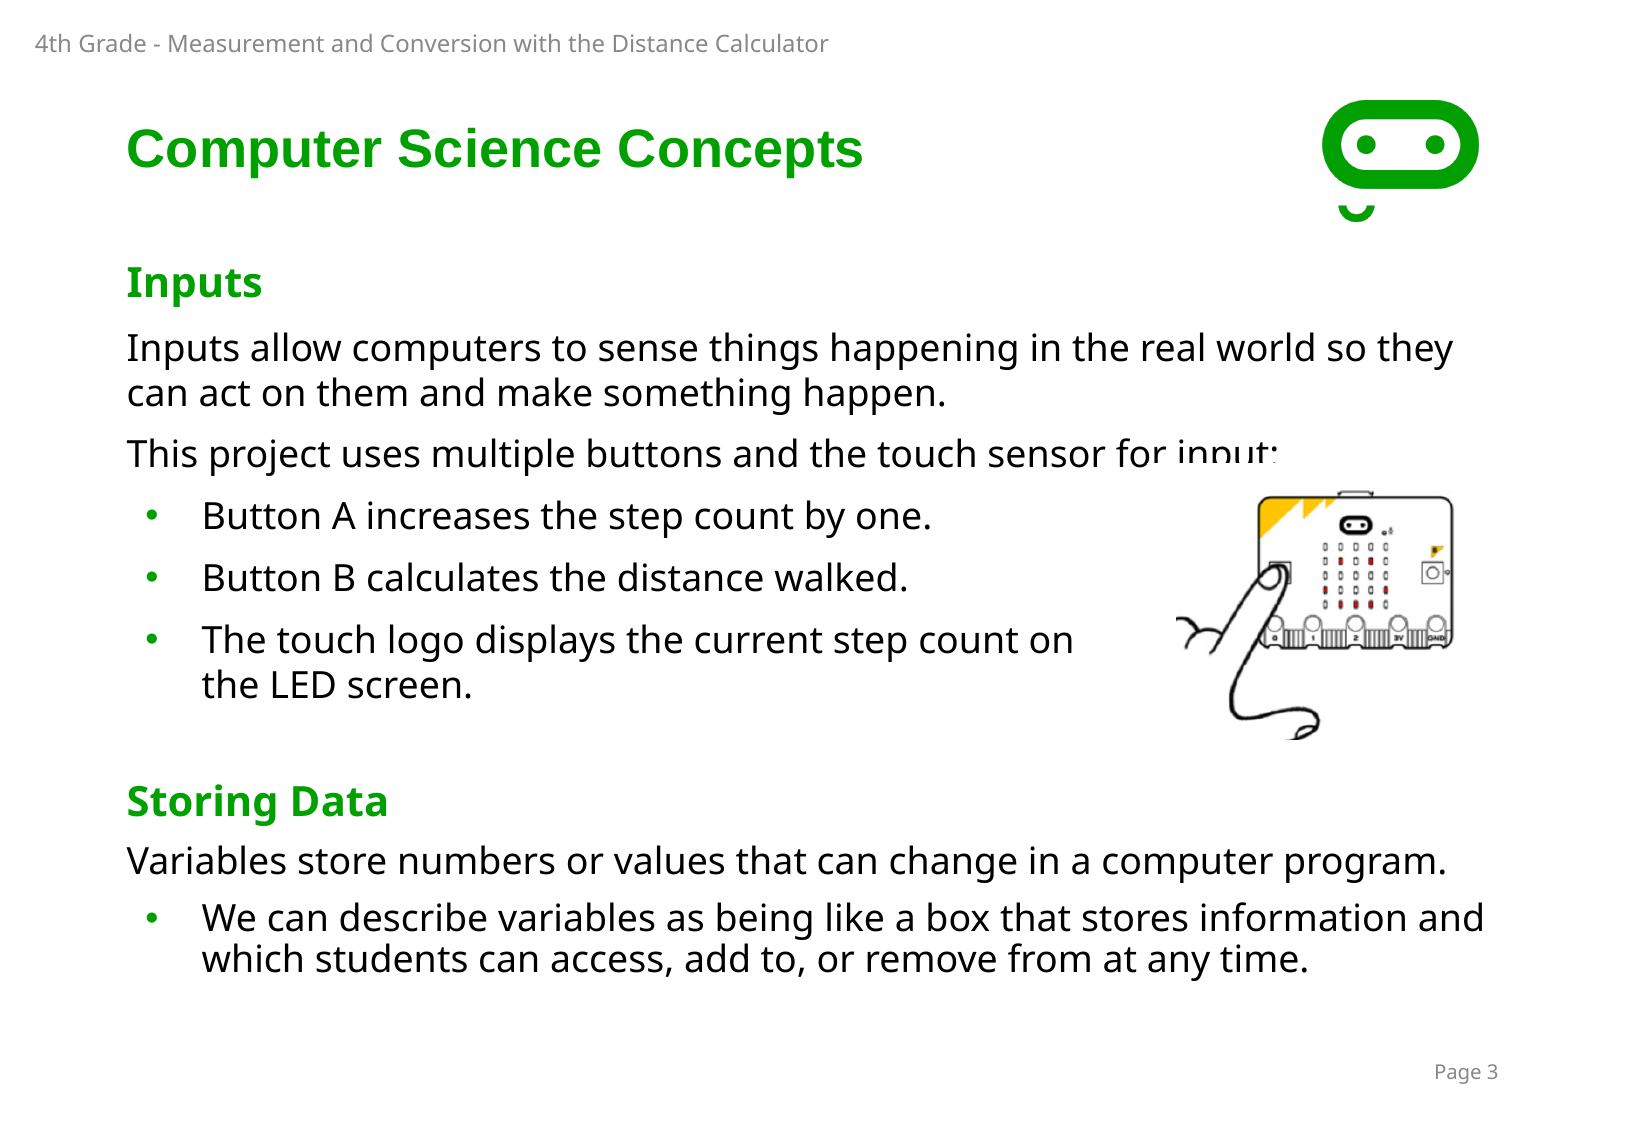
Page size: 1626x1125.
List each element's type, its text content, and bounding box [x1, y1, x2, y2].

picture [1147, 463, 1484, 746]
picture [1321, 100, 1479, 222]
slide_number Page 3 [1147, 1042, 1514, 1103]
list Inputs Inputs allow computers to sense things happening in the real world so they can act on them and make something happen. This project uses multiple buttons and the touch sensor for input: Button A increases the step count by one. Button B calculates the distance walked. The touch logo displays the current step count on the LED screen. Storing Data Variables store numbers or values that can change in a computer program. We can describe variables as being like a box that stores information and which students can access, add to, or remove from at any time. [111, 253, 1514, 1011]
title Computer Science Concepts [111, 74, 1514, 225]
